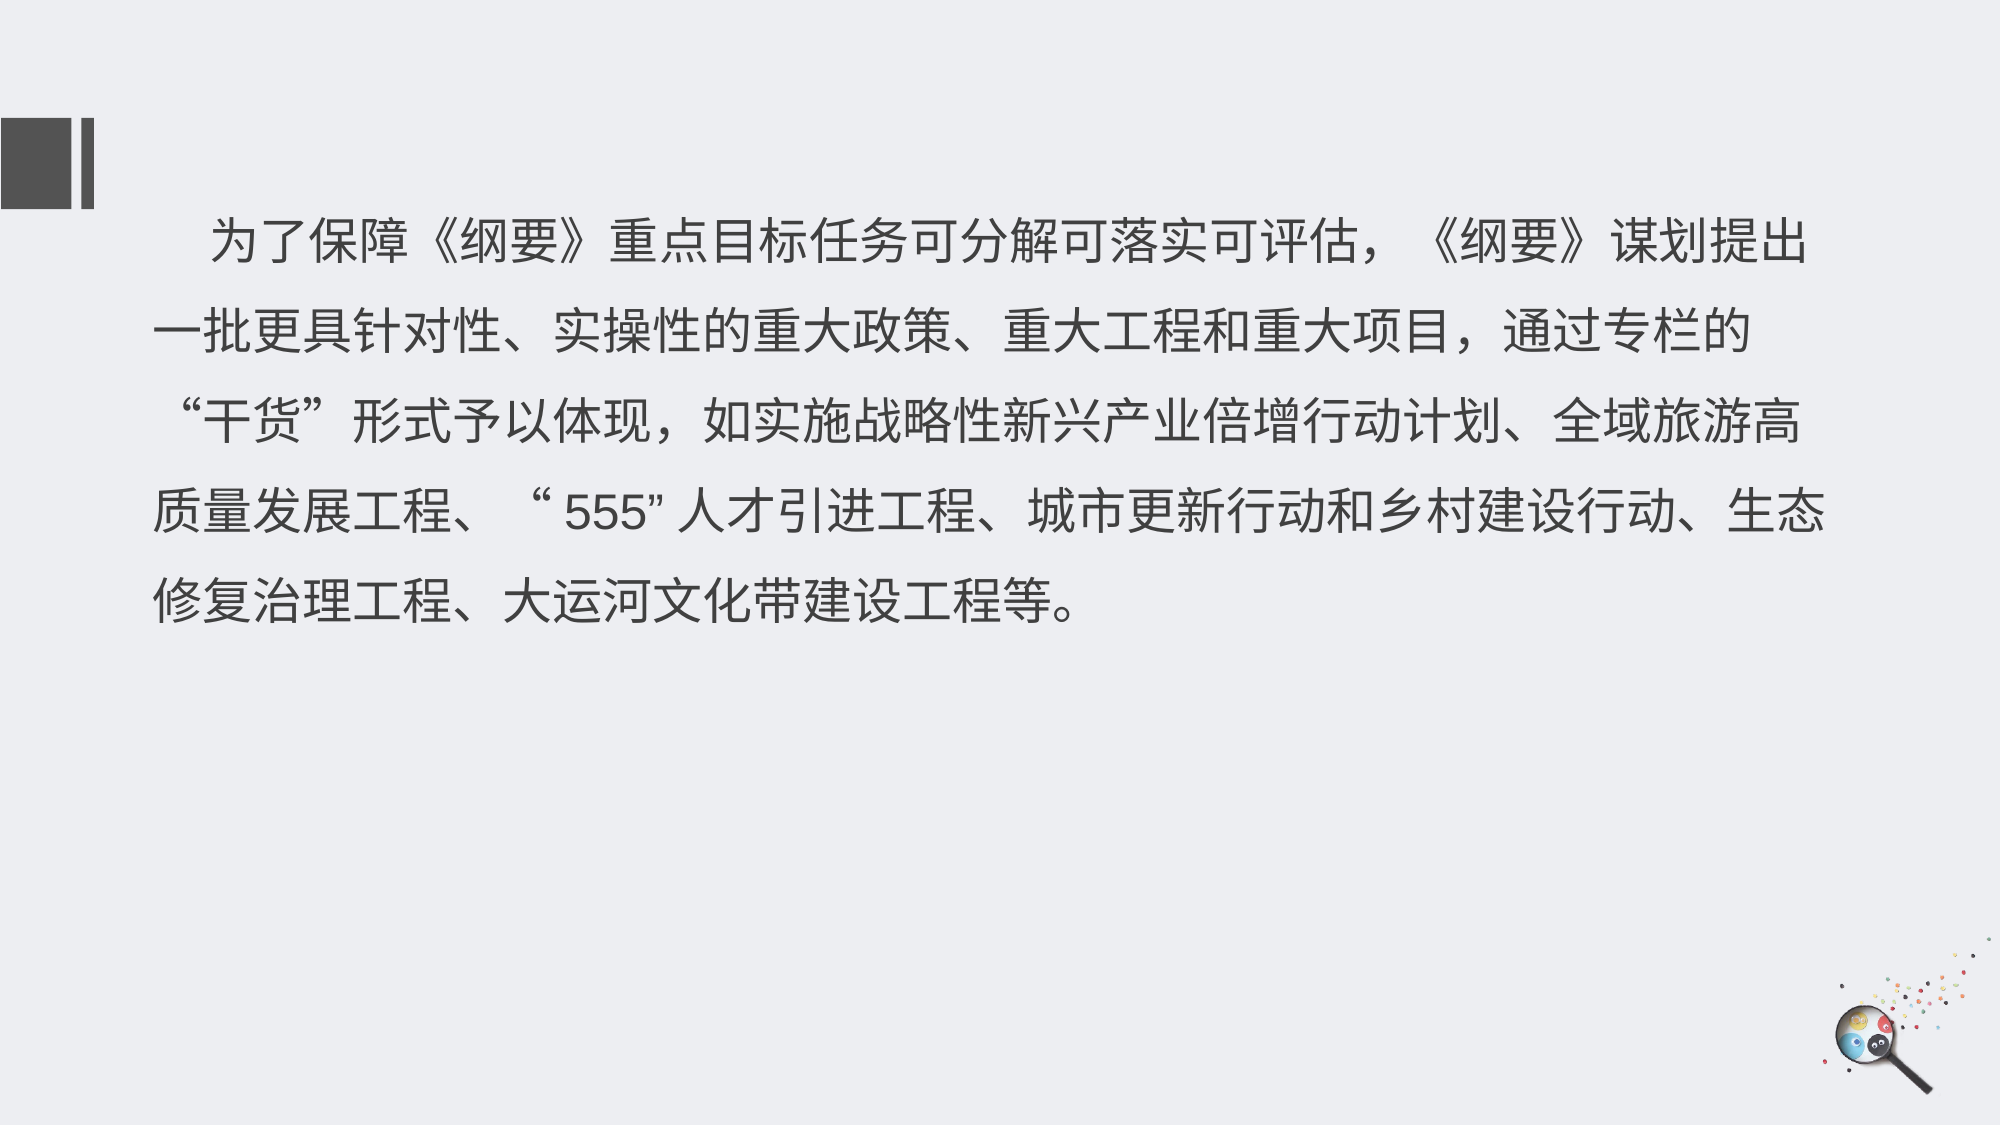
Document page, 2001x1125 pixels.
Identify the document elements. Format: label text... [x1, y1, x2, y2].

list 为了保障《纲要》重点目标任务可分解可落实可评估，《纲要》谋划提出一批更具针对性、实操性的重大政策、重大工程和重大项目，通过专栏的“干货”形式予以体现，如实施战略性新兴产业倍增行动计划、全域旅游高质量发展工程、“555”人才引进工程、城市更新行动和乡村建设行动、生态修复治理工程、大运河文化带建设工程等。 [137, 171, 1863, 1125]
picture [1863, 932, 1993, 1103]
